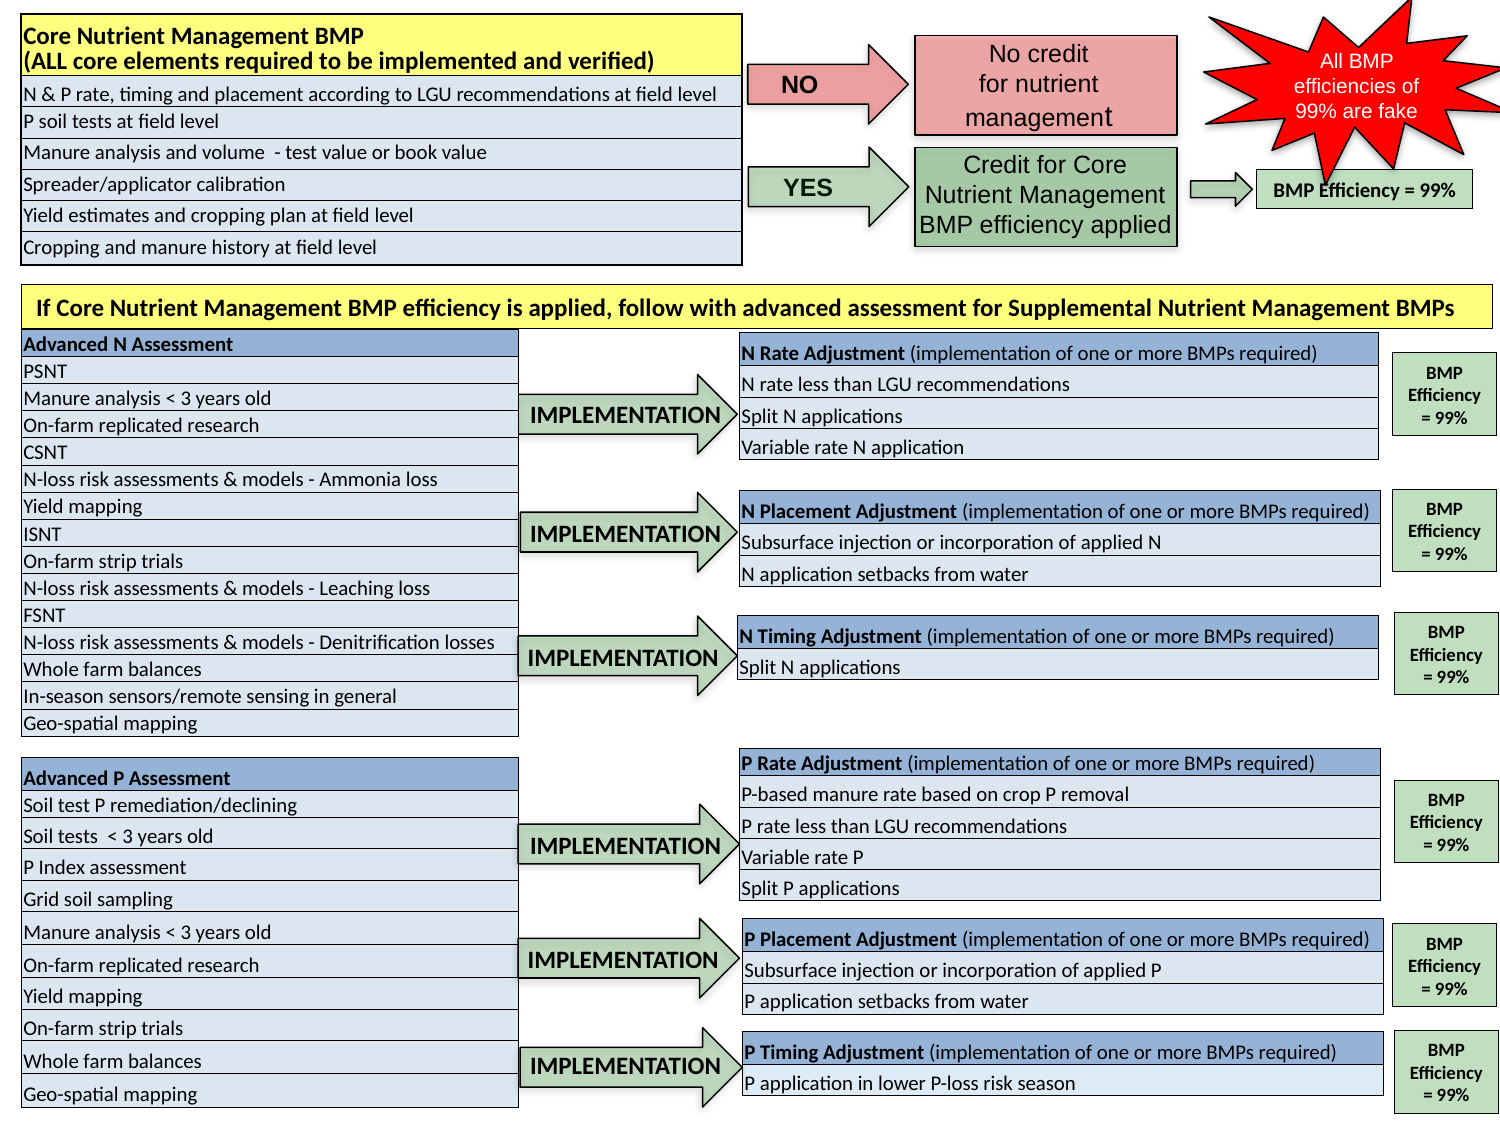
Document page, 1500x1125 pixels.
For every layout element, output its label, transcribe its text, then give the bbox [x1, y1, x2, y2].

text_box NO [766, 61, 834, 107]
text_box BMP Efficiency = 99% [1392, 489, 1497, 572]
table_cell Split N applications [740, 398, 1378, 428]
text_box IMPLEMENTATION [515, 390, 737, 436]
text_box [746, 63, 766, 105]
table_cell Manure analysis < 3 years old [22, 384, 518, 410]
table_header Core Nutrient Management BMP (ALL core elements required to be implemented and verified) [22, 15, 741, 75]
table_cell Yield mapping [22, 978, 518, 1009]
text_box BMP Efficiency = 99% [1394, 1030, 1499, 1114]
text_box [696, 491, 717, 510]
table_cell Split N applications [738, 649, 1378, 679]
table_cell Grid soil sampling [22, 881, 518, 911]
table_cell N-loss risk assessments & models - Leaching loss [22, 574, 518, 600]
table_cell Soil tests < 3 years old [22, 818, 518, 848]
table_cell Yield estimates and cropping plan at field level [22, 201, 741, 231]
table_cell Whole farm balances [22, 655, 514, 681]
table_header P Placement Adjustment (implementation of one or more BMPs required) [743, 919, 1383, 951]
table_header N Timing Adjustment (implementation of one or more BMPs required) [738, 616, 1378, 648]
text_box BMP Efficiency = 99% [1394, 780, 1499, 863]
table_cell On-farm strip trials [22, 1010, 518, 1040]
text_box [519, 1087, 724, 1108]
text_box Credit for Core Nutrient Management BMP efficiency applied [900, 140, 1191, 246]
text_box IMPLEMENTATION [515, 821, 737, 867]
table_header P Timing Adjustment (implementation of one or more BMPs required) [743, 1032, 1383, 1064]
text_box [696, 615, 717, 634]
table_cell P application in lower P-loss risk season [743, 1065, 1383, 1095]
text_box [698, 917, 719, 936]
text_box All BMP efficiencies of 99% are fake [1203, 0, 1500, 186]
text_box [834, 43, 909, 125]
table_cell FSNT [22, 601, 518, 627]
table_cell N-loss risk assessments & models - Denitrification losses [22, 628, 518, 654]
text_box BMP Efficiency = 99% [1256, 169, 1473, 209]
text_box BMP Efficiency = 99% [1392, 352, 1497, 436]
text_box IMPLEMENTATION [515, 1042, 737, 1087]
text_box [698, 803, 718, 821]
table_cell Split P applications [740, 870, 1380, 900]
text_box IMPLEMENTATION [513, 634, 735, 680]
table_cell P Index assessment [22, 849, 518, 880]
table_cell In-season sensors/remote sensing in general [22, 682, 518, 709]
table_cell Subsurface injection or incorporation of applied P [743, 952, 1383, 983]
table_header P Rate Adjustment (implementation of one or more BMPs required) [740, 749, 1380, 775]
text_box [696, 436, 717, 455]
table_cell Spreader/applicator calibration [22, 170, 741, 200]
table_cell N-loss risk assessments & models - Ammonia loss [22, 466, 518, 492]
table_cell Soil test P remediation/declining [22, 791, 518, 817]
text_box [698, 867, 718, 885]
table_cell On-farm replicated research [22, 411, 518, 437]
text_box [698, 982, 717, 999]
text_box [696, 373, 715, 390]
table_cell N & P rate, timing and placement according to LGU recommendations at field level [22, 76, 741, 106]
table_cell N application setbacks from water [740, 556, 1380, 586]
text_box No credit for nutrient management [922, 29, 1156, 140]
table_cell Geo-spatial mapping [22, 1074, 518, 1107]
text_box If Core Nutrient Management BMP efficiency is applied, follow with advanced assessment for Supplemental Nutrient Management BMPs [21, 284, 1493, 329]
text_box [737, 1061, 743, 1074]
table_cell Yield mapping [22, 493, 518, 519]
table_cell On-farm replicated research [22, 945, 512, 977]
table_cell CSNT [22, 438, 518, 465]
text_box [914, 35, 922, 136]
table_cell P-based manure rate based on crop P removal [740, 776, 1380, 807]
text_box [1189, 171, 1253, 207]
text_box [747, 146, 910, 228]
table_cell P application setbacks from water [743, 984, 1383, 1014]
text_box BMP Efficiency = 99% [1394, 612, 1499, 695]
table_cell P rate less than LGU recommendations [740, 808, 1380, 838]
table_header N Placement Adjustment (implementation of one or more BMPs required) [740, 491, 1380, 523]
text_box BMP Efficiency = 99% [1392, 923, 1497, 1007]
table_cell N rate less than LGU recommendations [740, 366, 1378, 397]
table_header Advanced N Assessment [22, 330, 518, 356]
text_box [696, 680, 715, 697]
table_cell Variable rate P [740, 839, 1380, 869]
table_cell Subsurface injection or incorporation of applied N [740, 524, 1380, 555]
table_cell Manure analysis < 3 years old [22, 912, 518, 944]
table_cell ISNT [22, 520, 514, 546]
table_cell Variable rate N application [740, 429, 1378, 459]
table_cell Cropping and manure history at field level [22, 232, 741, 264]
table_cell Geo-spatial mapping [22, 710, 518, 736]
table_header Advanced P Assessment [22, 758, 518, 790]
table_cell Whole farm balances [22, 1041, 518, 1073]
table_header N Rate Adjustment (implementation of one or more BMPs required) [740, 333, 1378, 365]
table_cell Manure analysis and volume - test value or book value [22, 139, 741, 169]
table_cell P soil tests at field level [22, 107, 741, 138]
text_box IMPLEMENTATION [513, 936, 735, 982]
table_cell On-farm strip trials [22, 547, 518, 573]
text_box [1156, 35, 1178, 136]
text_box IMPLEMENTATION [515, 510, 737, 556]
table_cell PSNT [22, 357, 518, 383]
text_box [696, 556, 715, 573]
text_box [735, 952, 740, 964]
text_box [701, 1026, 718, 1042]
